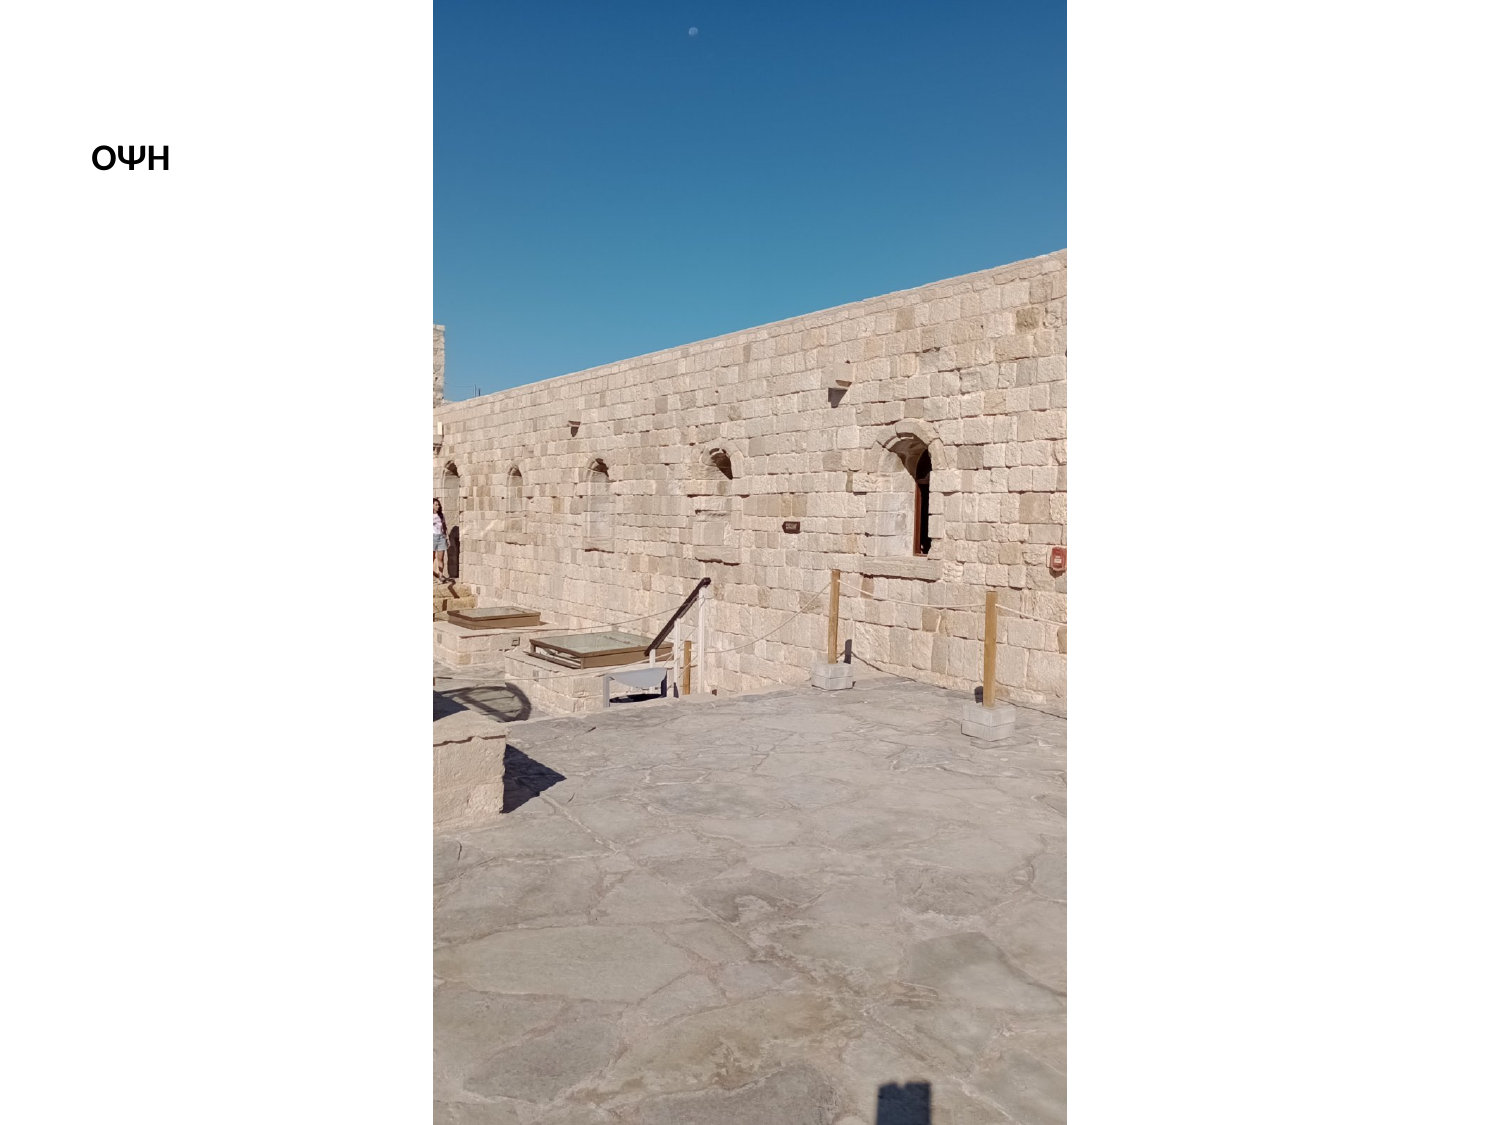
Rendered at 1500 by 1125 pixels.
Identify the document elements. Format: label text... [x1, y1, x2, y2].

picture [433, 0, 1067, 1125]
text_box ΟΨΗ [76, 125, 337, 186]
